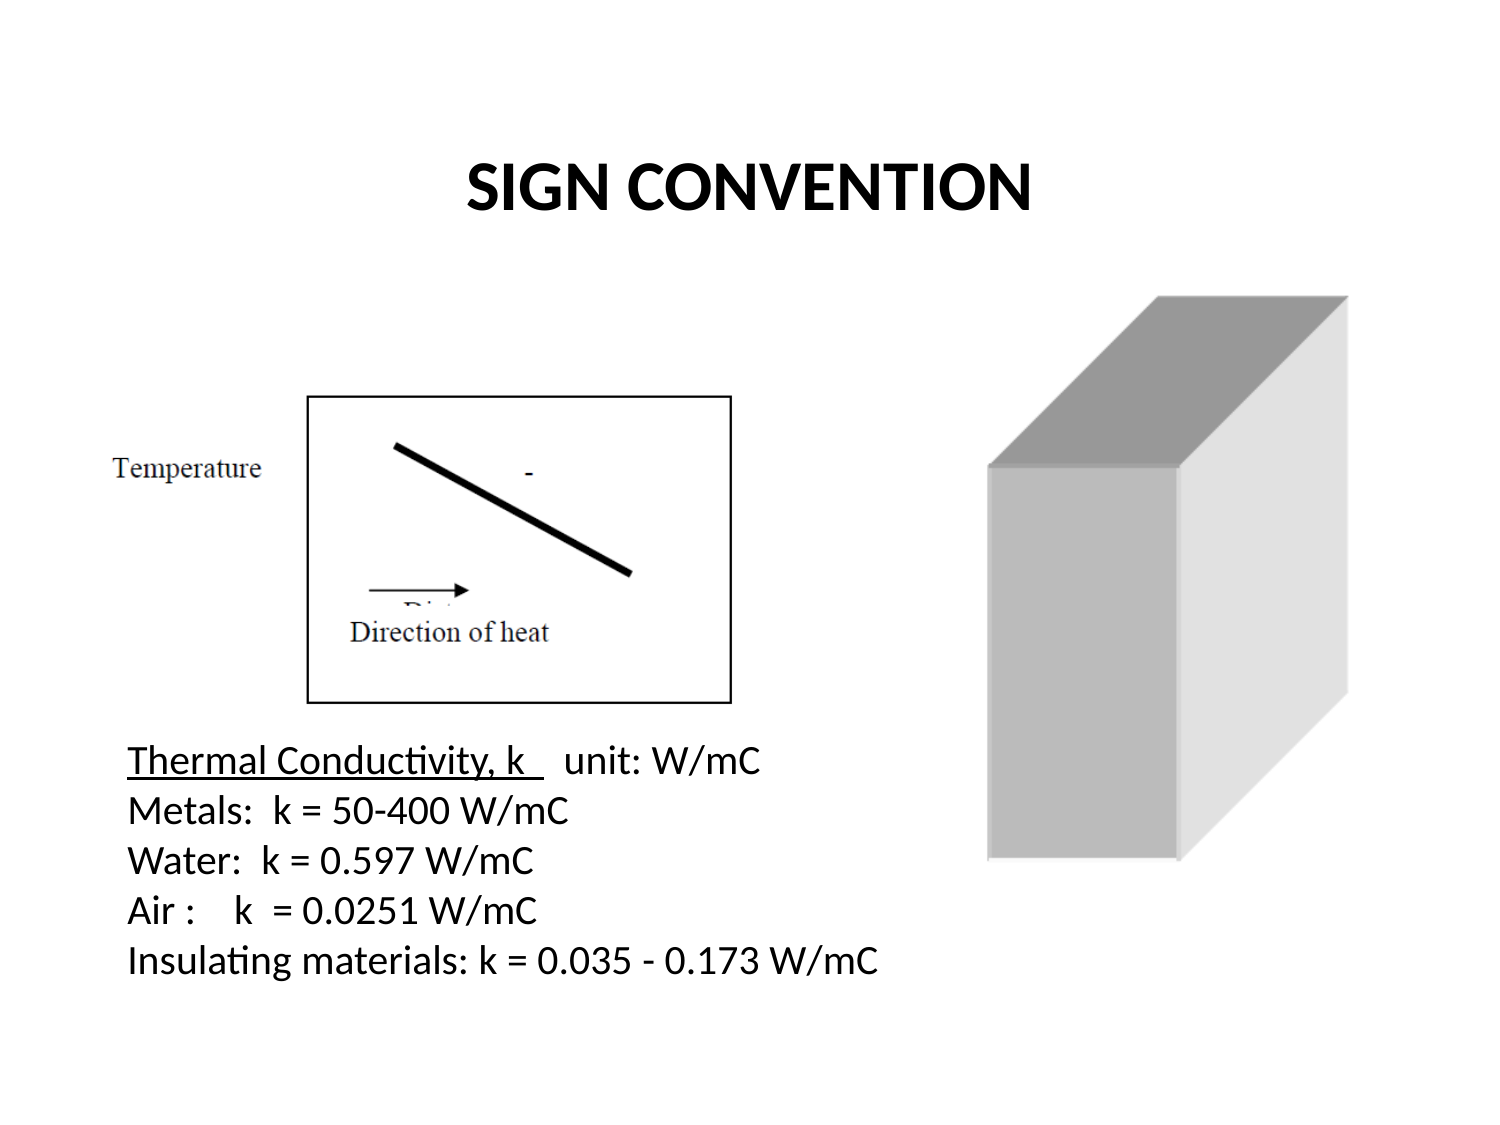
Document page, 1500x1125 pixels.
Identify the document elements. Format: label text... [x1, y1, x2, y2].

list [74, 324, 762, 726]
title SIGN CONVENTION [75, 45, 1425, 233]
picture [974, 224, 1369, 877]
text_box Thermal Conductivity, k unit: W/mC Metals: k = 50-400 W/mC Water: k = 0.597 W/mC Air : k = 0.0251 W/mC Insulating materials: k = 0.035 - 0.173 W/mC [112, 725, 913, 1090]
